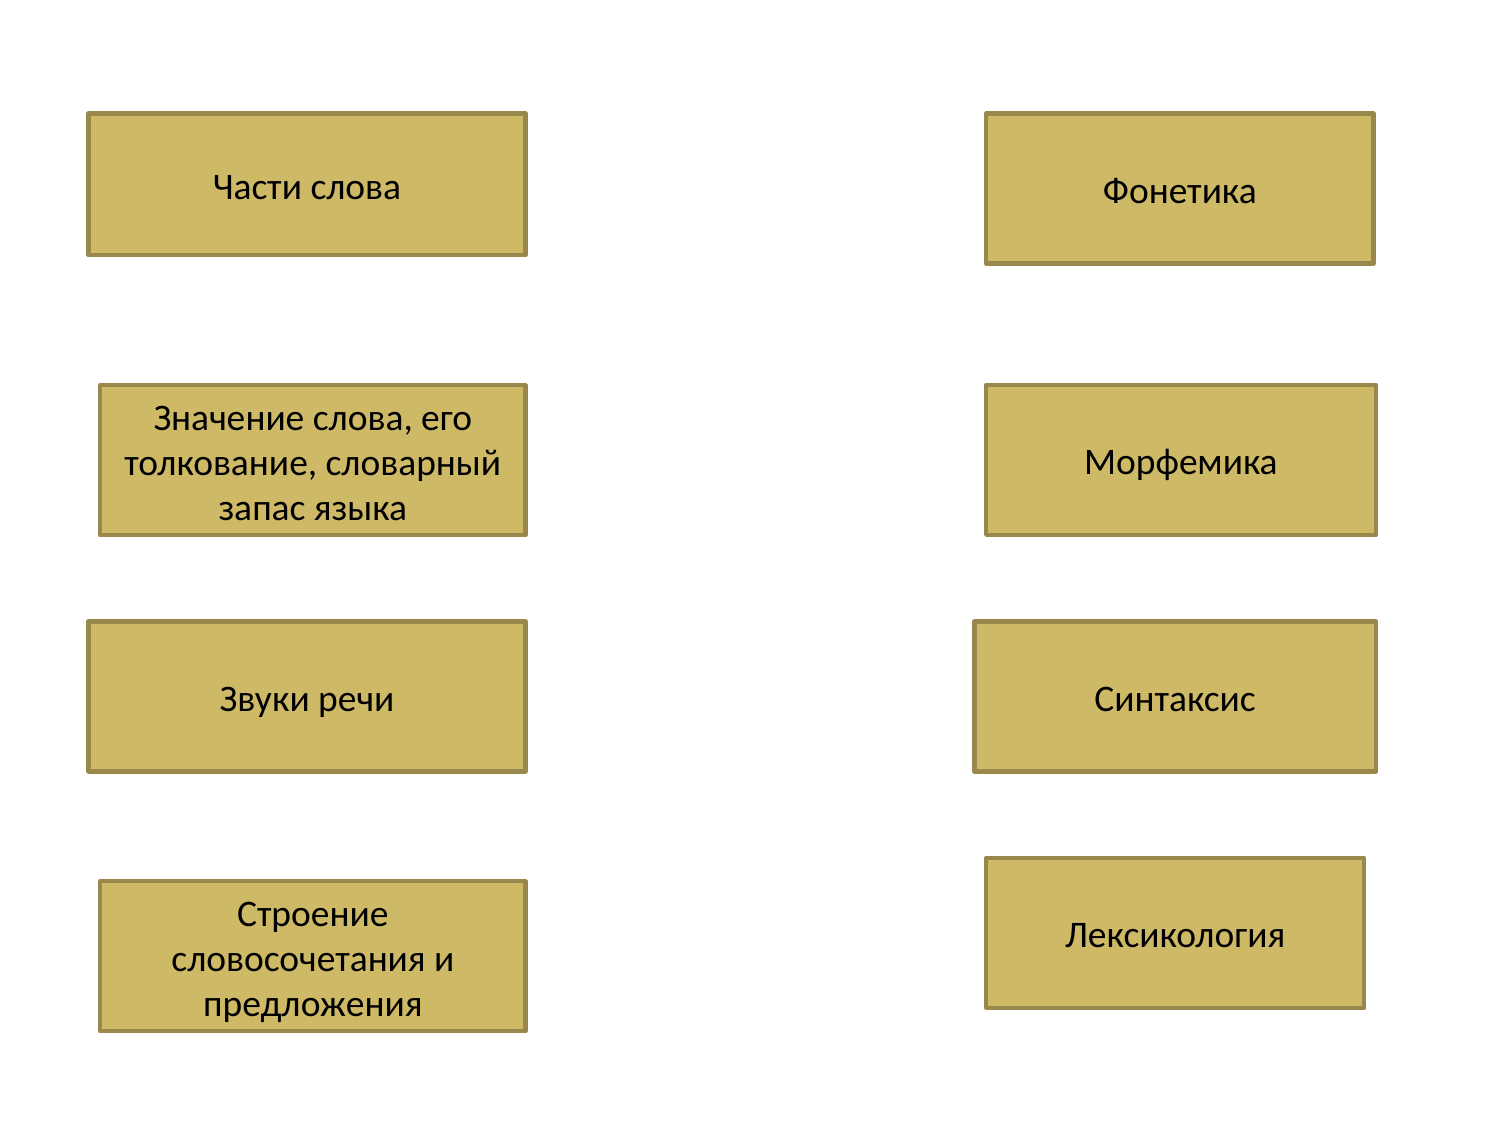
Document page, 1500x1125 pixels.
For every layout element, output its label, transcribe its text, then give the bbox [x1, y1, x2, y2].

text_box Синтаксис [972, 619, 1378, 774]
text_box Строение словосочетания и предложения [98, 879, 528, 1033]
text_box Морфемика [984, 383, 1378, 537]
text_box Значение слова, его толкование, словарный запас языка [98, 383, 528, 537]
text_box Части слова [86, 111, 528, 257]
text_box Лексикология [984, 856, 1366, 1010]
text_box Звуки речи [86, 619, 528, 774]
text_box Фонетика [984, 111, 1376, 266]
